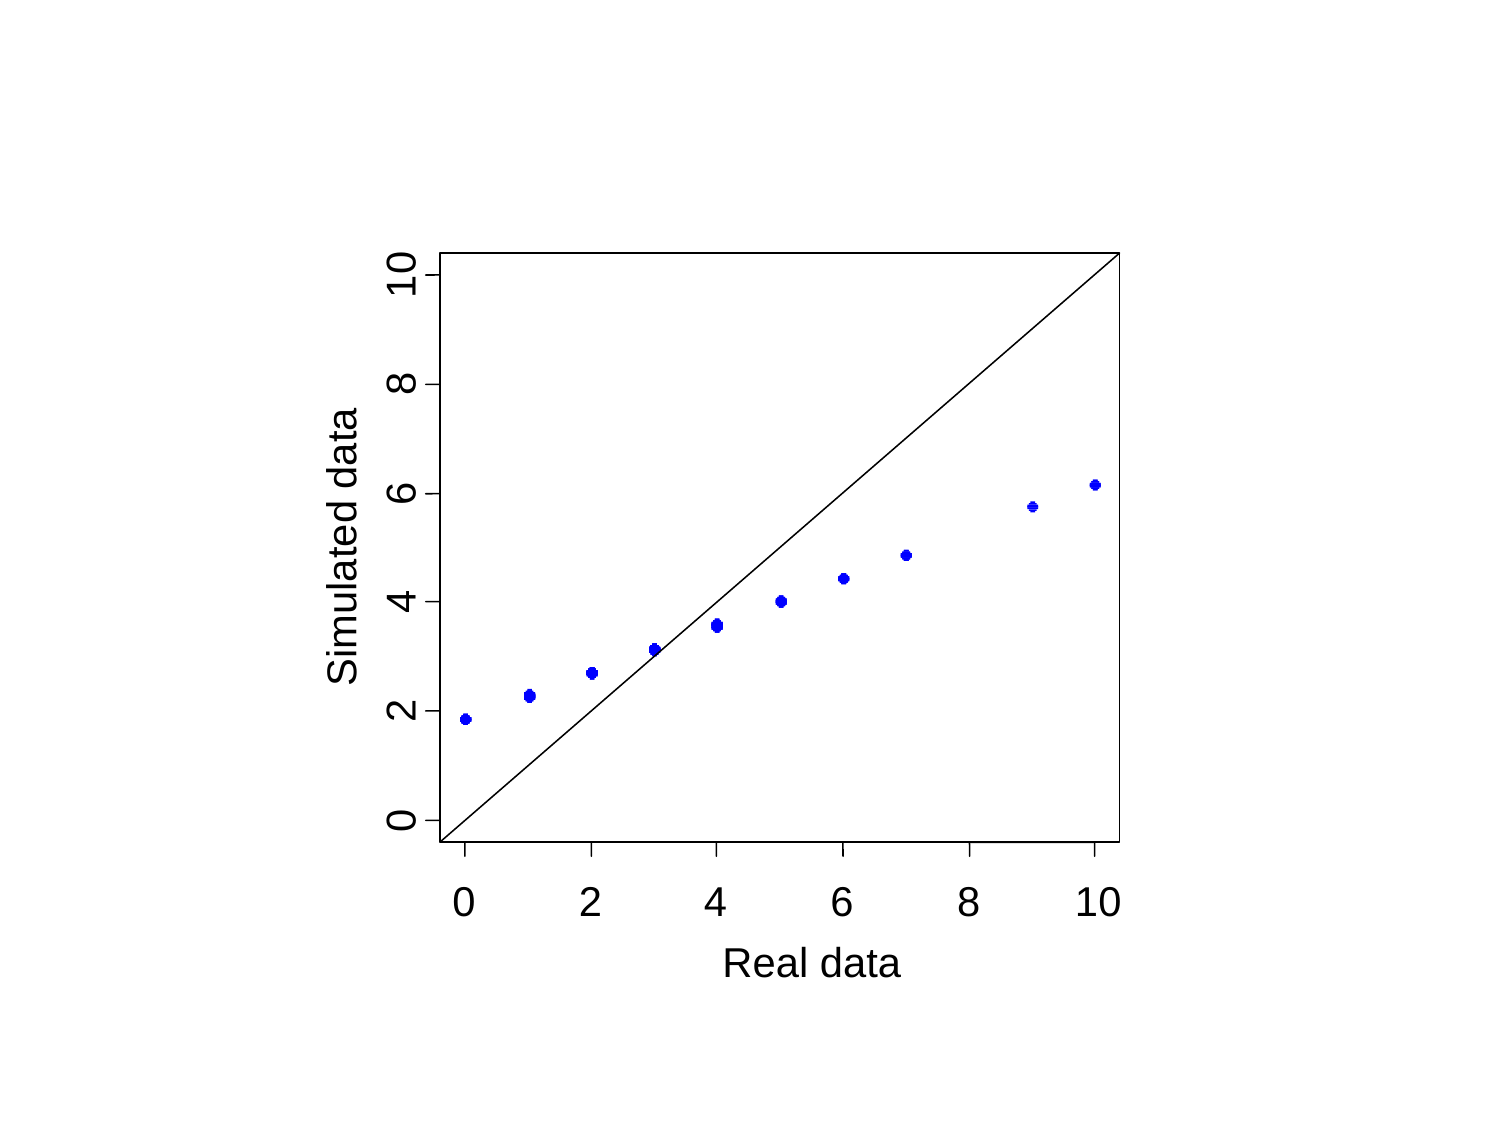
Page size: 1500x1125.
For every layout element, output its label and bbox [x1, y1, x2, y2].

text_box [314, 131, 1183, 994]
